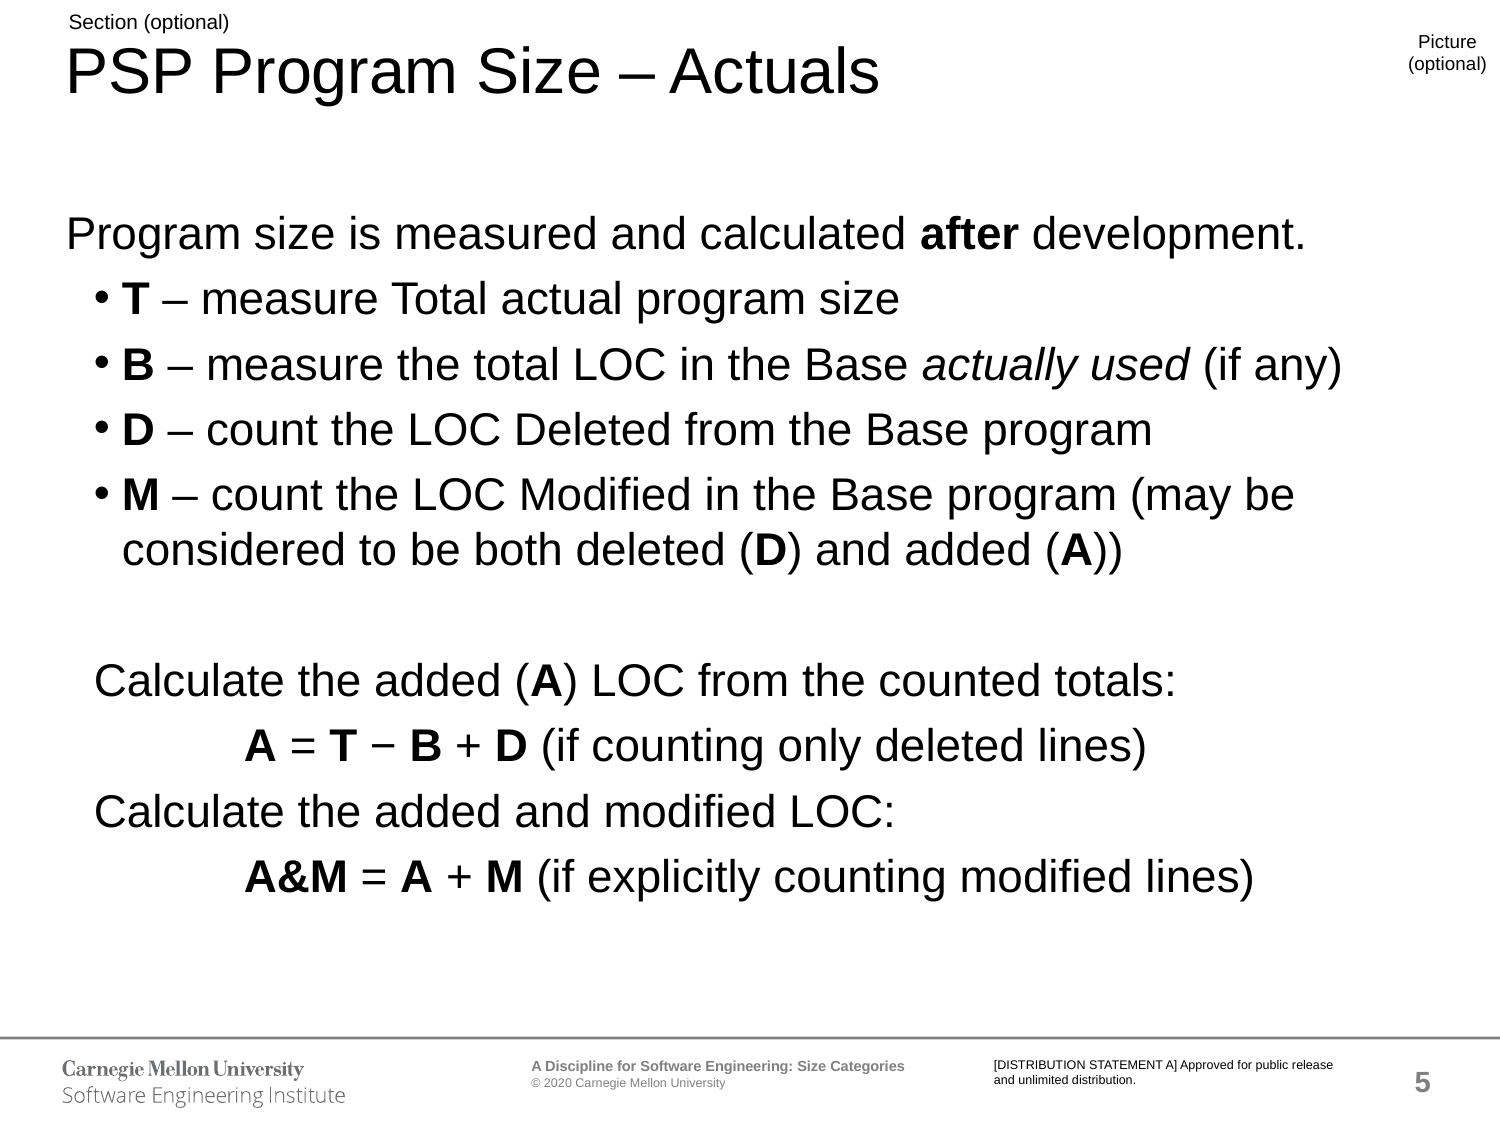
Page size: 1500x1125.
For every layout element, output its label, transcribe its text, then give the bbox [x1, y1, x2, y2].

list Program size is measured and calculated after development. T – measure Total actual program size B – measure the total LOC in the Base actually used (if any) D – count the LOC Deleted from the Base program M – count the LOC Modified in the Base program (may be considered to be both deleted (D) and added (A)) Calculate the added (A) LOC from the counted totals: A = T − B + D (if counting only deleted lines) Calculate the added and modified LOC: A&M = A + M (if explicitly counting modified lines) [65, 203, 1431, 1026]
title PSP Program Size – Actuals [65, 37, 1367, 148]
